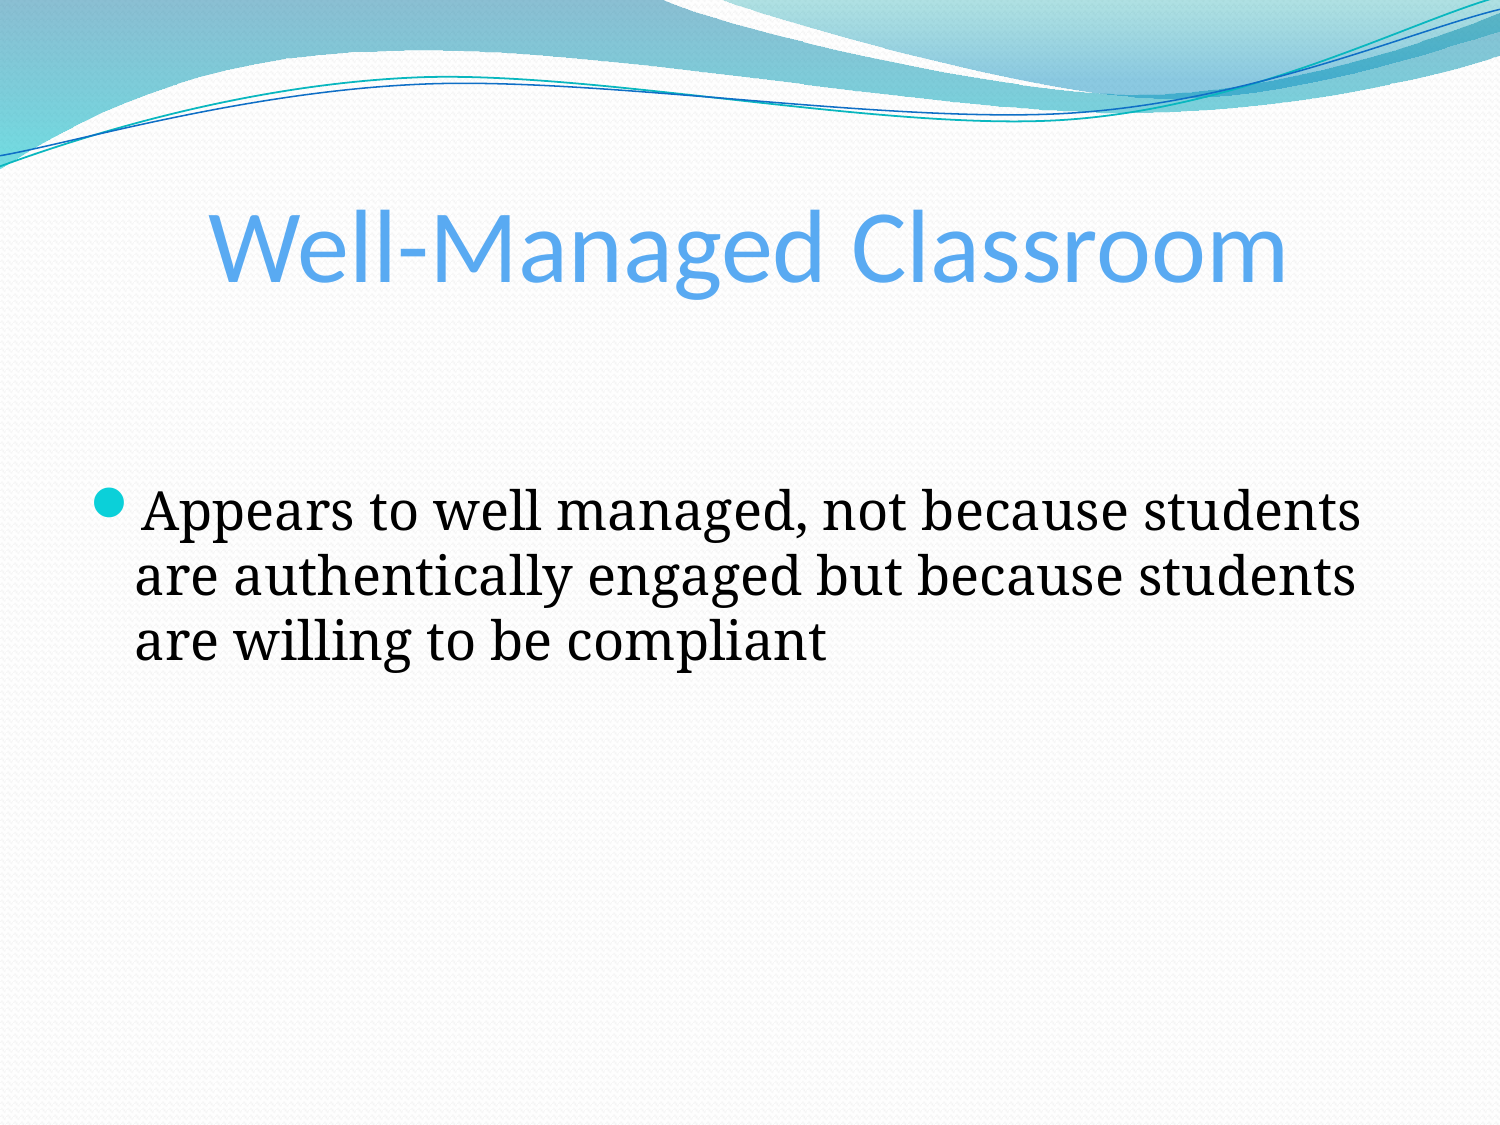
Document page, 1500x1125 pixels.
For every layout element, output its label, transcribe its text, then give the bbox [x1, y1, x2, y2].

title Well-Managed Classroom [75, 115, 1425, 303]
list Appears to well managed, not because students are authentically engaged but because students are willing to be compliant [75, 317, 1425, 1038]
